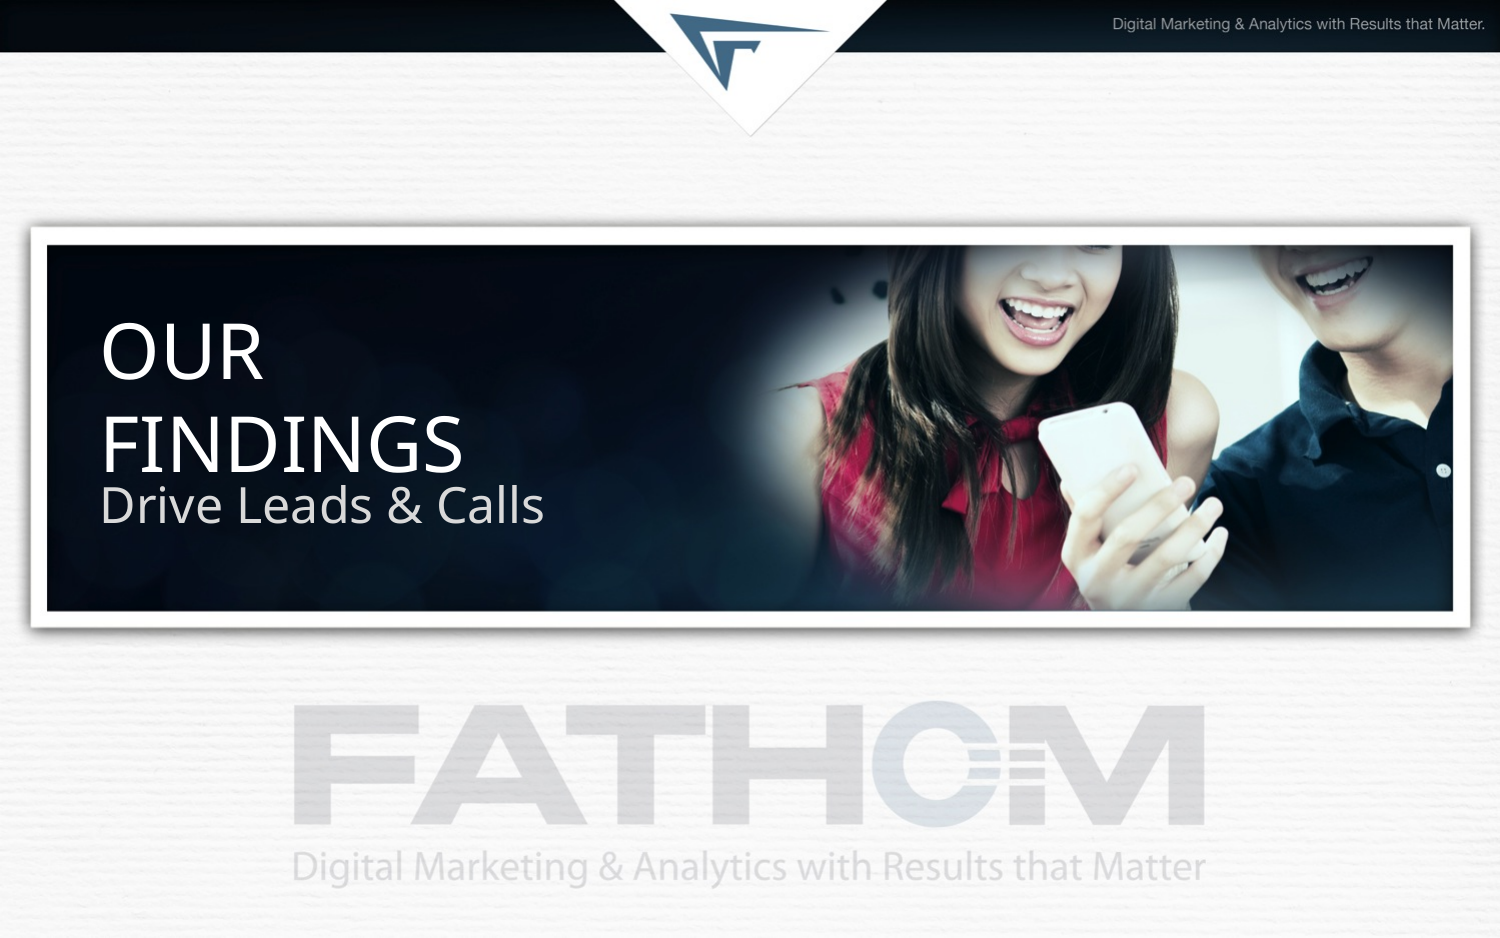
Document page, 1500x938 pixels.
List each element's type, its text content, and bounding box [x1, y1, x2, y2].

text_box OUR FINDINGS [84, 294, 1500, 466]
text_box Drive Leads & Calls [84, 466, 1500, 707]
picture [0, 0, 1500, 938]
